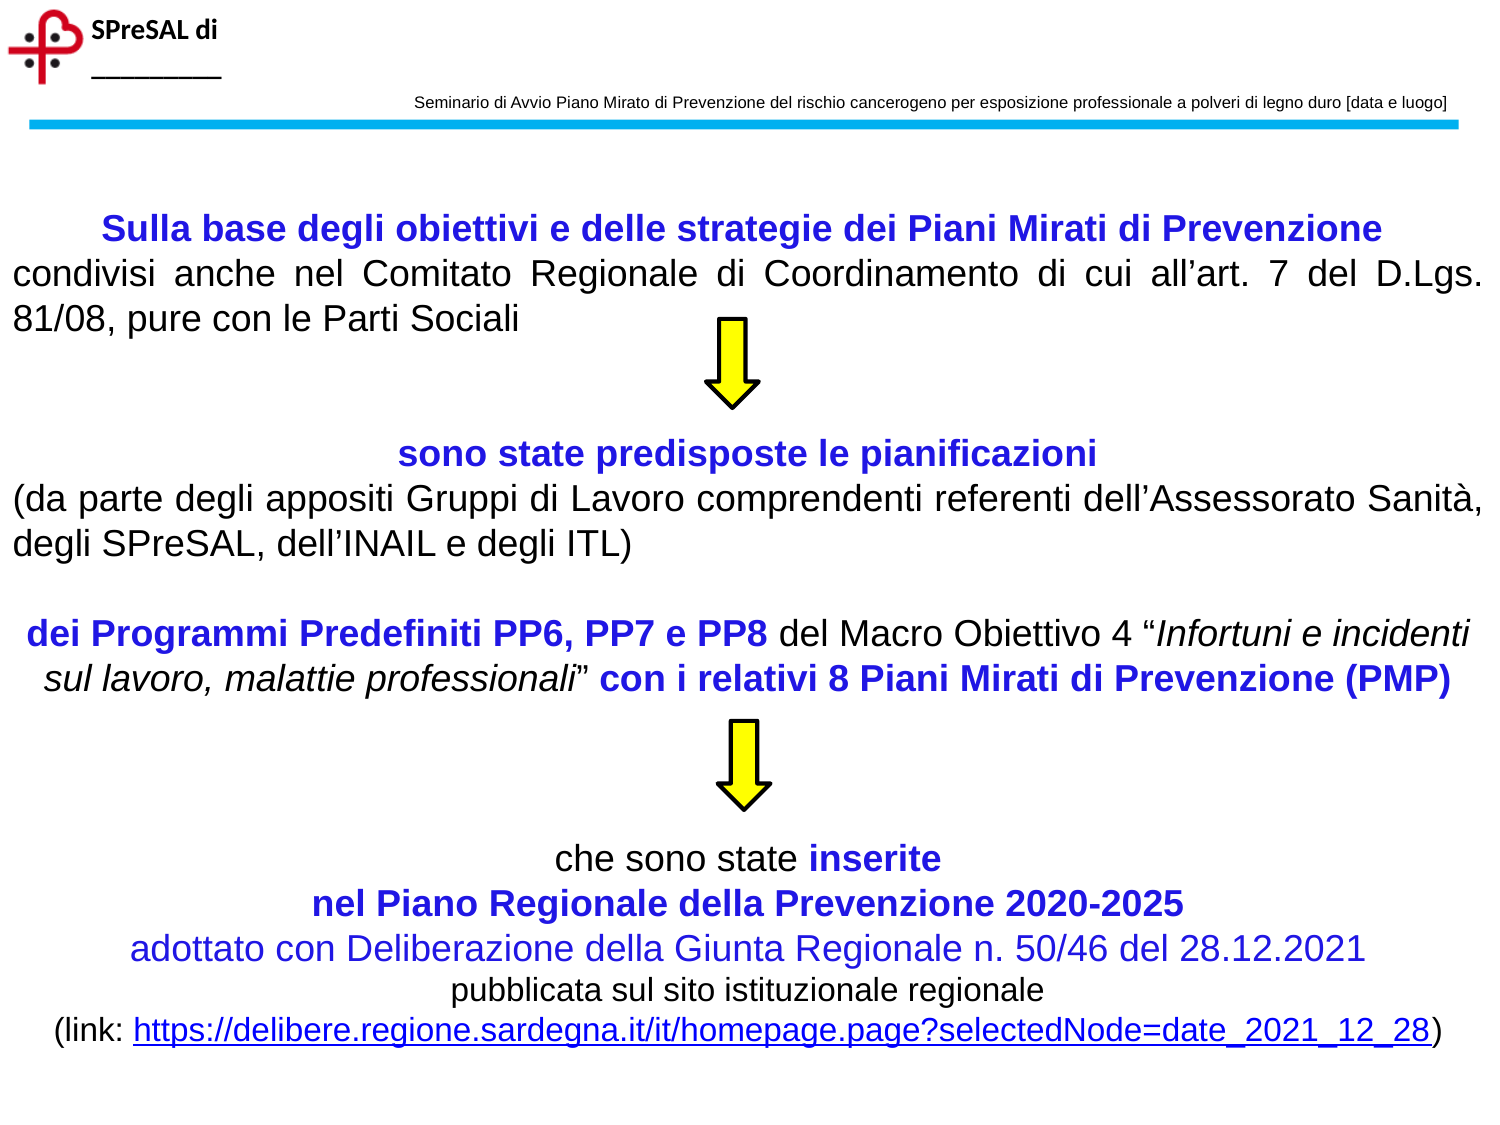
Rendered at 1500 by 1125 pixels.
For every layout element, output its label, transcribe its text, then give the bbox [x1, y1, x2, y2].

text_box Sulla base degli obiettivi e delle strategie dei Piani Mirati di Prevenzione condivisi anche nel Comitato Regionale di Coordinamento di cui all’art. 7 del D.Lgs. 81/08, pure con le Parti Sociali sono state predisposte le pianificazioni (da parte degli appositi Gruppi di Lavoro comprendenti referenti dell’Assessorato Sanità, degli SPreSAL, dell’INAIL e degli ITL) dei Programmi Predefiniti PP6, PP7 e PP8 del Macro Obiettivo 4 “Infortuni e incidenti sul lavoro, malattie professionali” con i relativi 8 Piani Mirati di Prevenzione (PMP) che sono state inserite nel Piano Regionale della Prevenzione 2020-2025 adottato con Deliberazione della Giunta Regionale n. 50/46 del 28.12.2021 pubblicata sul sito istituzionale regionale (link: https://delibere.regione.sardegna.it/it/homepage.page?selectedNode=date_2021_12_28) [0, 196, 1499, 1056]
text_box [715, 718, 773, 813]
text_box [704, 316, 761, 411]
text_box Seminario di Avvio Piano Mirato di Prevenzione del rischio cancerogeno per esposizione professionale a polveri di legno duro [data e luogo] [392, 84, 1471, 119]
text_box SPreSAL di _________ [95, 3, 254, 89]
picture [0, 0, 91, 100]
text_box [29, 119, 1459, 130]
